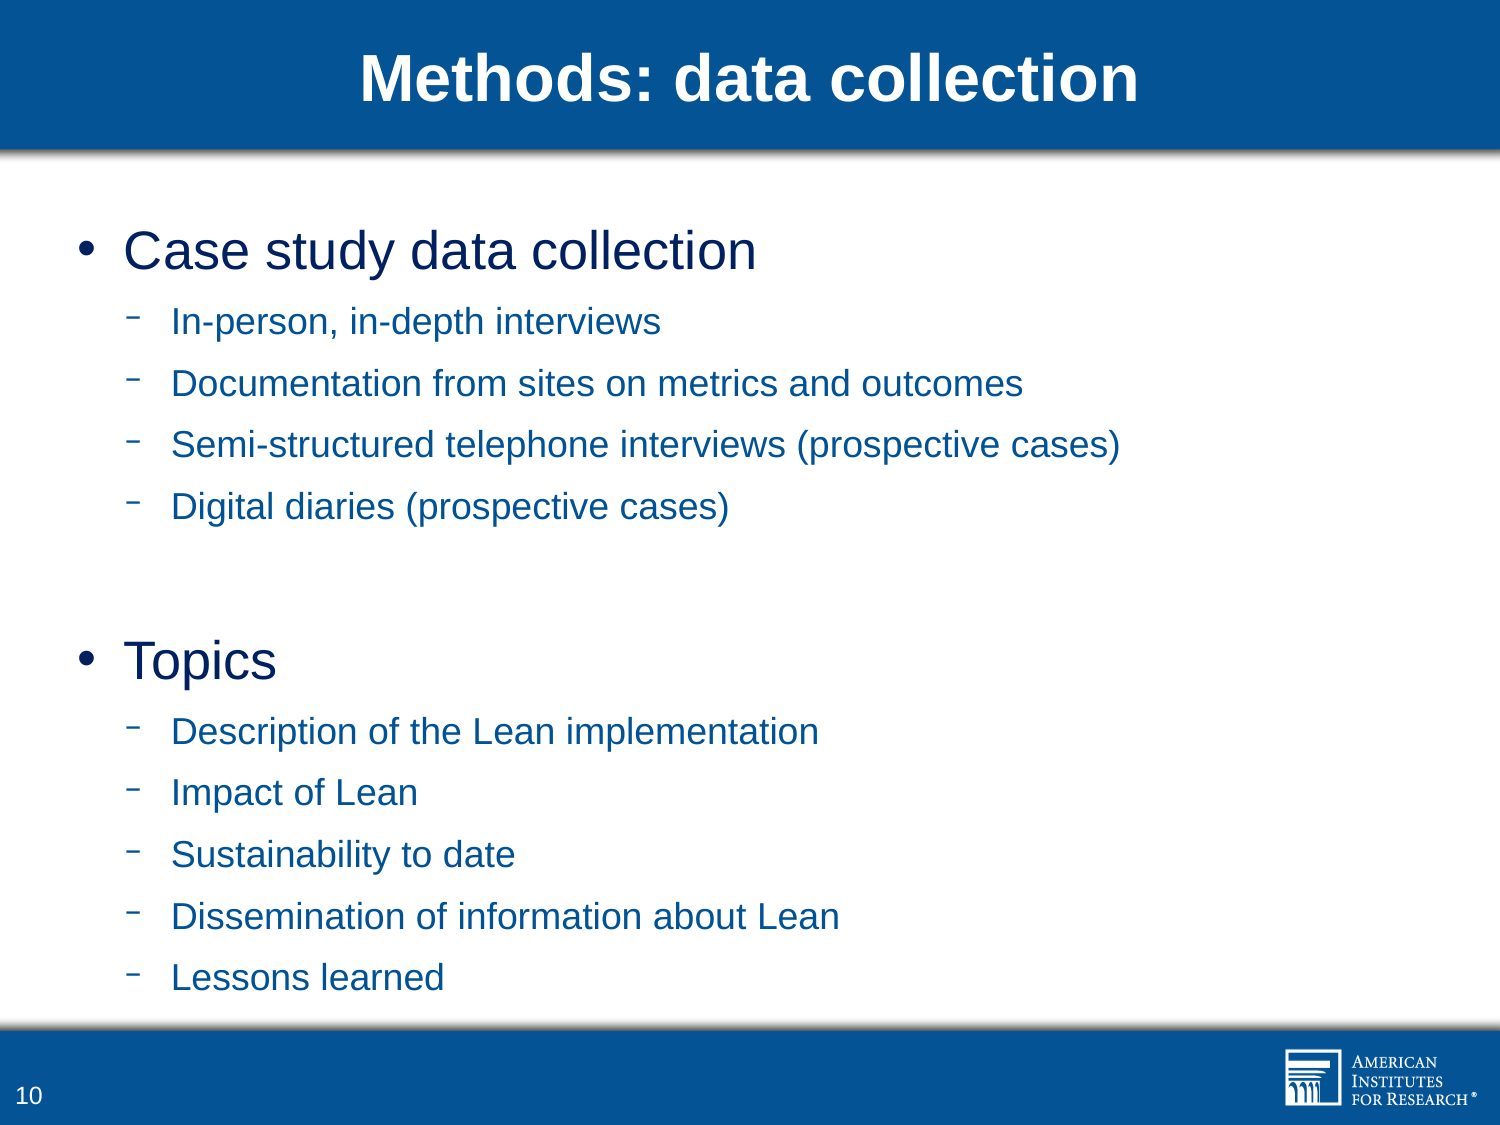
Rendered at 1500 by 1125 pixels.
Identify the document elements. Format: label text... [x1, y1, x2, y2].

title Methods: data collection [0, 0, 1500, 151]
slide_number 10 [0, 1065, 350, 1125]
picture [0, 151, 1500, 1125]
list Case study data collection In-person, in-depth interviews Documentation from sites on metrics and outcomes Semi-structured telephone interviews (prospective cases) Digital diaries (prospective cases) Topics Description of the Lean implementation Impact of Lean Sustainability to date Dissemination of information about Lean Lessons learned [61, 207, 1438, 973]
